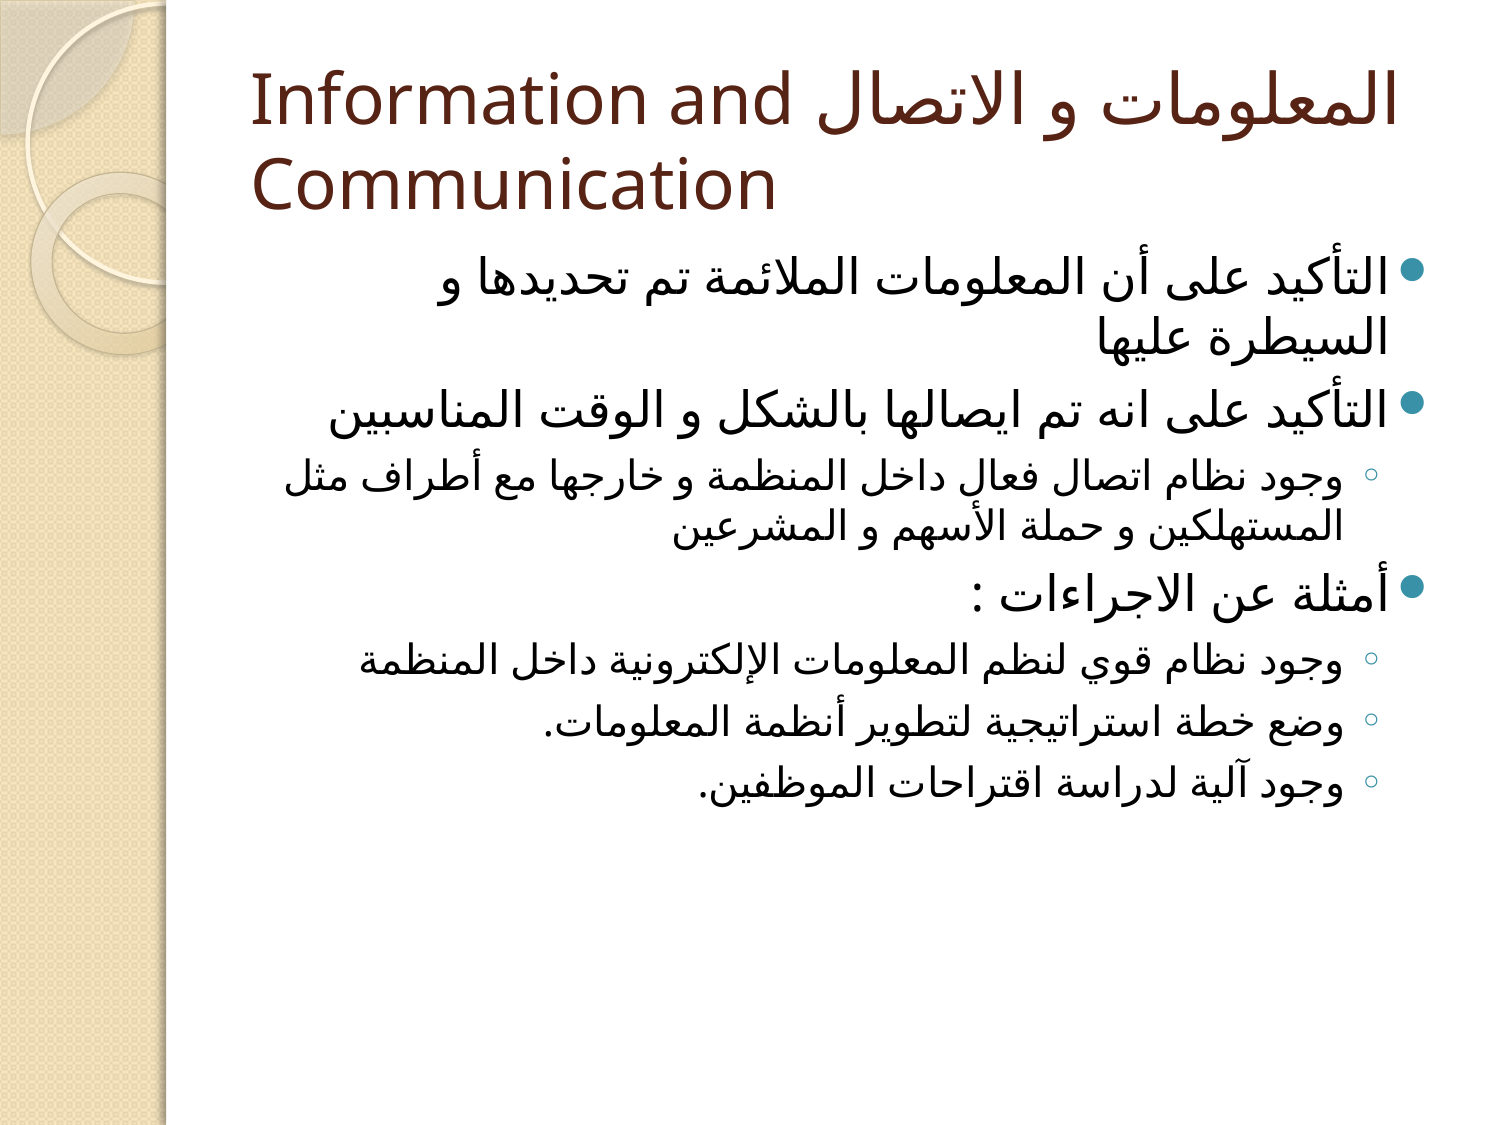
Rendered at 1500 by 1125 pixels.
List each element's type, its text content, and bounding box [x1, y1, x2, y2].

title المعلومات و الاتصال Information and Communication [235, 45, 1466, 233]
list التأكيد على أن المعلومات الملائمة تم تحديدها و السيطرة عليها التأكيد على انه تم ايصالها بالشكل و الوقت المناسبين وجود نظام اتصال فعال داخل المنظمة و خارجها مع أطراف مثل المستهلكين و حملة الأسهم و المشرعين أمثلة عن الاجراءات : وجود نظام قوي لنظم المعلومات الإلكترونیة داخل المنظمة وضع خطة استراتیجیة لتطویر أنظمة المعلومات. وجود آلیة لدراسة اقتراحات الموظفین. [235, 237, 1466, 1025]
